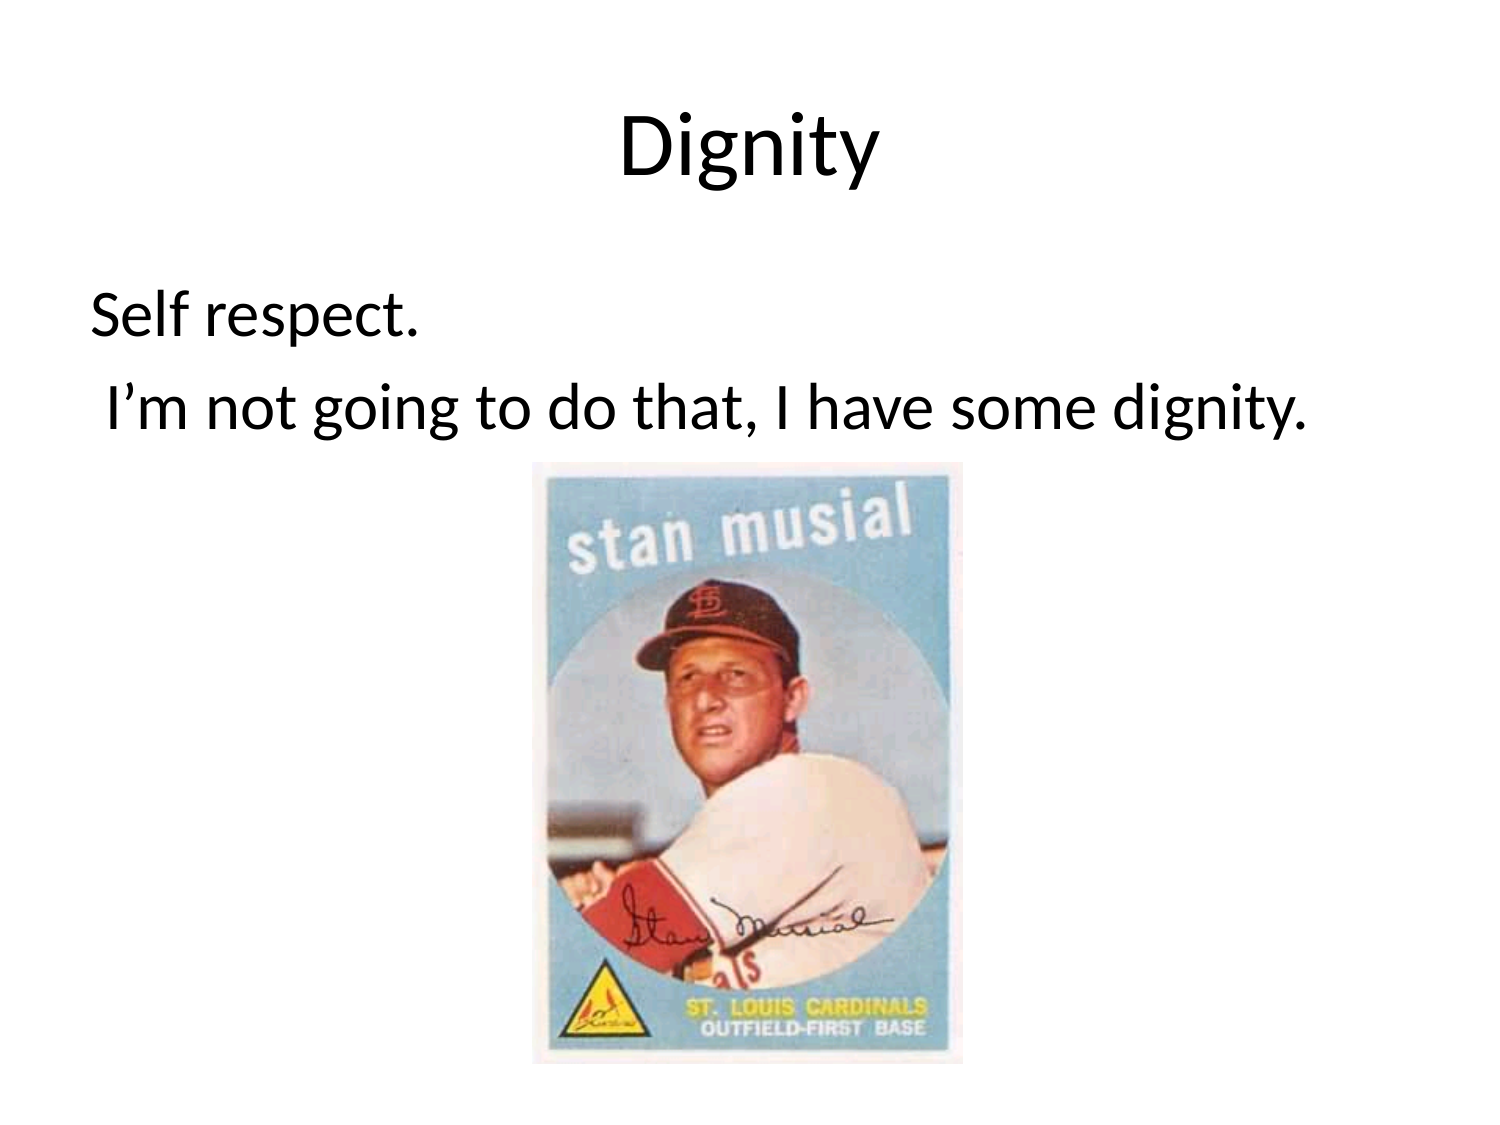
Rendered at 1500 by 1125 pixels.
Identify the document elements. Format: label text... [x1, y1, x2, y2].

title Dignity [75, 45, 1425, 233]
picture [532, 462, 963, 1065]
list Self respect. I’m not going to do that, I have some dignity. [75, 262, 1425, 1005]
